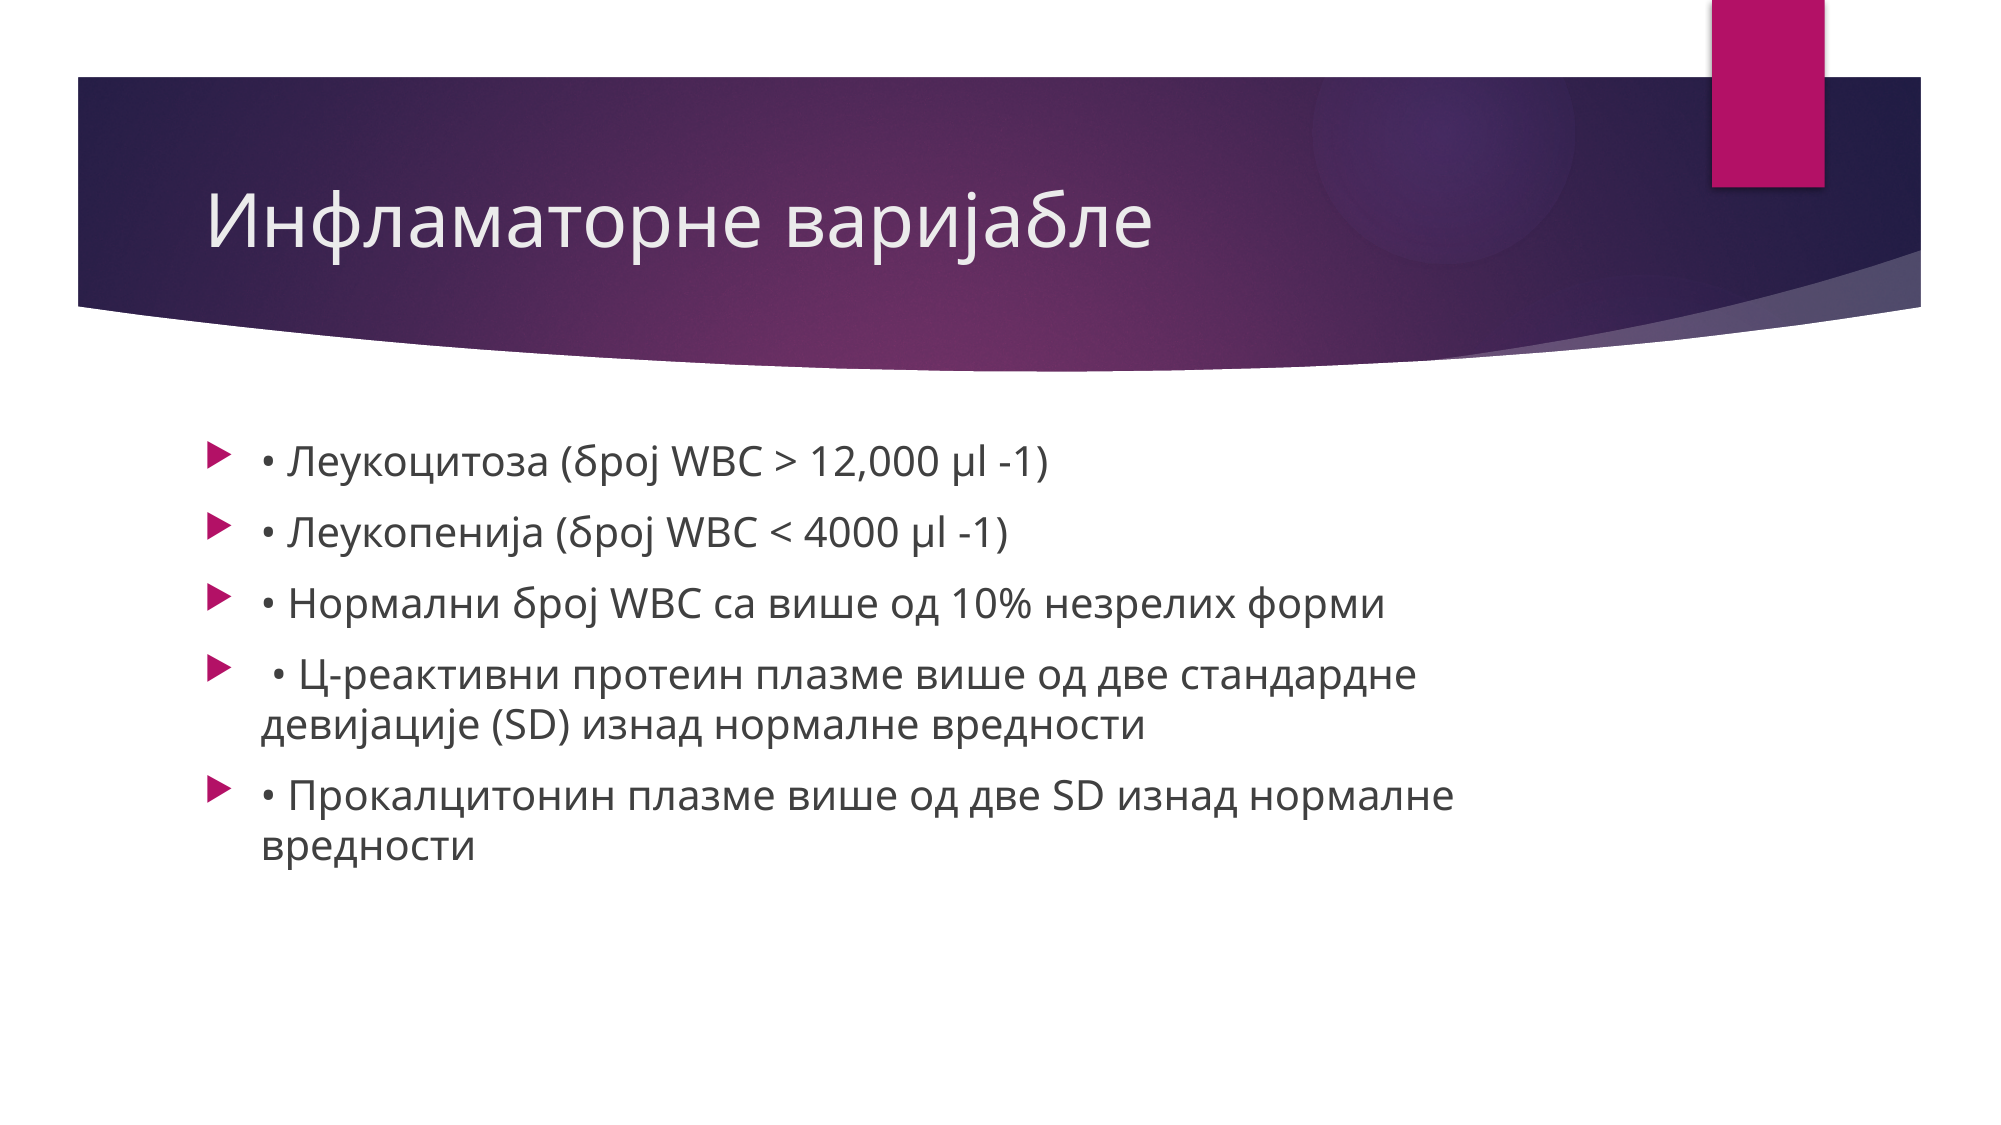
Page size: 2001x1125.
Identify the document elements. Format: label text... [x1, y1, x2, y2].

list • Леукоцитоза (број WBC > 12,000 µl -1) • Леукопенија (број WBC < 4000 µl -1) • Нормални број WBC са више од 10% незрелих форми • Ц-реактивни протеин плазме више од две стандардне девијације (SD) изнад нормалне вредности • Прокалцитонин плазме више од две SD изнад нормалне вредности [189, 427, 1638, 988]
title Инфламаторне варијабле [189, 159, 1627, 276]
